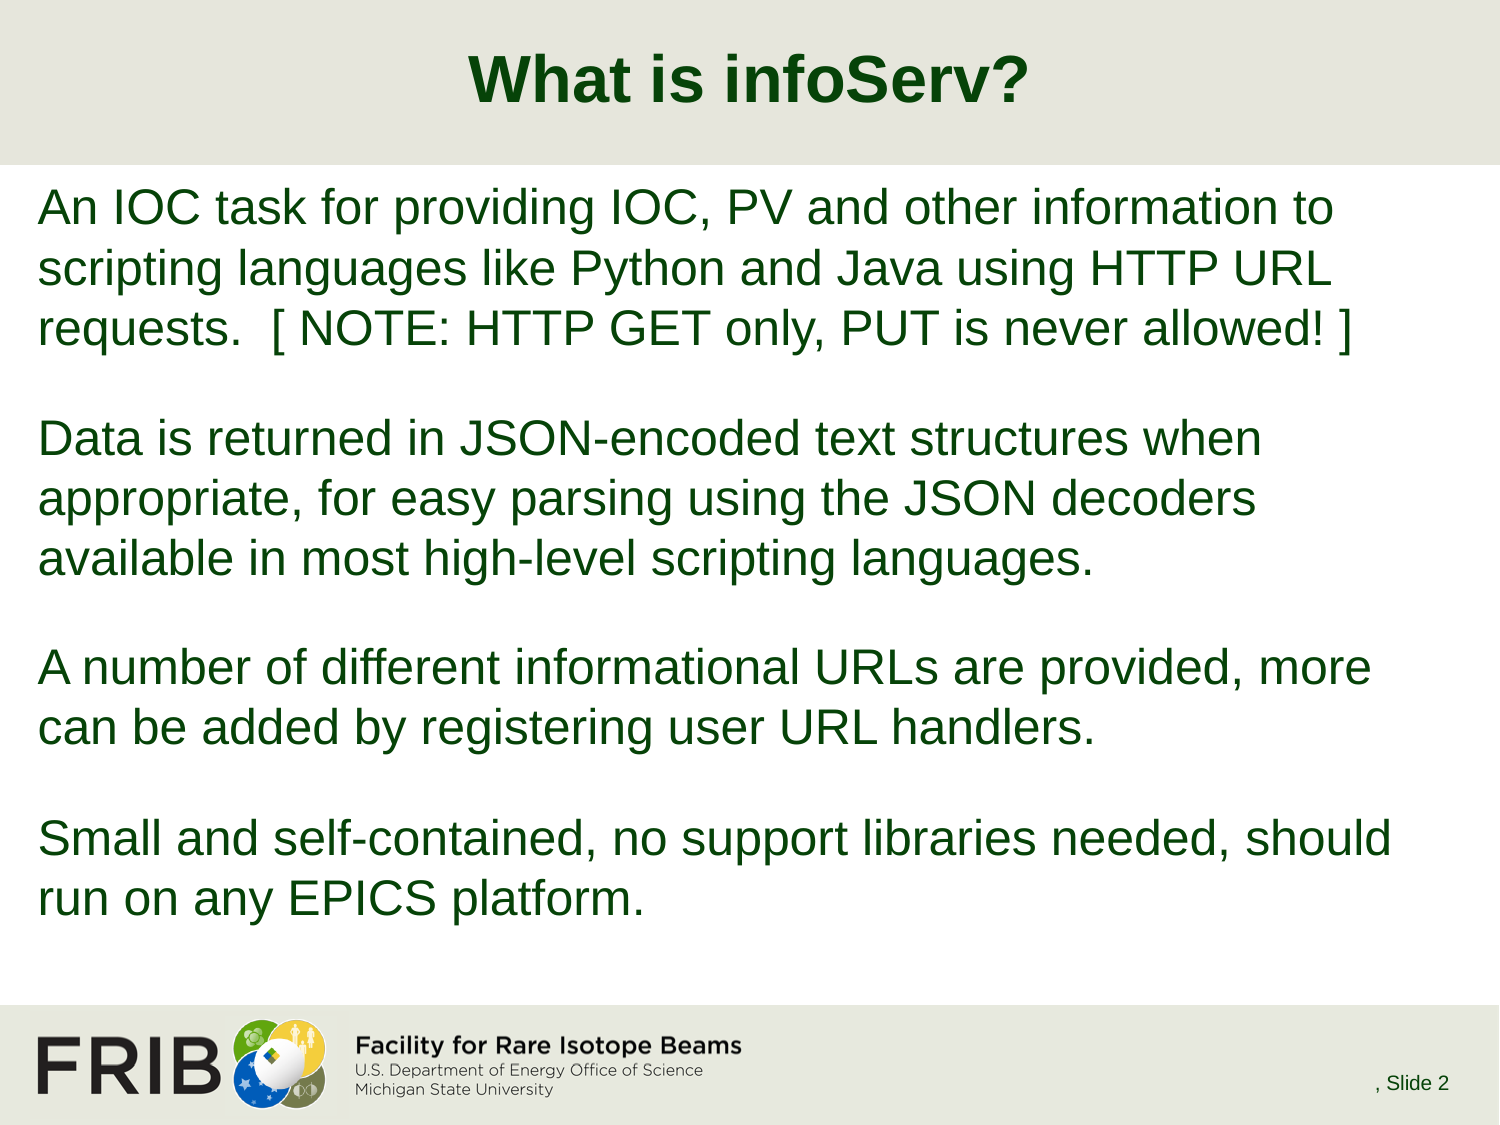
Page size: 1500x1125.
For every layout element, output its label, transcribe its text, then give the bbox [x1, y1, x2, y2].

title What is infoServ? [0, 0, 1500, 163]
picture [0, 1005, 1499, 1125]
footer J. Priller, May 2015 EPICS Collaboration Meeting - infoServ [679, 1042, 1374, 1103]
slide_number , Slide 2 [1374, 1042, 1500, 1103]
list An IOC task for providing IOC, PV and other information to scripting languages like Python and Java using HTTP URL requests. [ NOTE: HTTP GET only, PUT is never allowed! ] Data is returned in JSON-encoded text structures when appropriate, for easy parsing using the JSON decoders available in most high-level scripting languages. A number of different informational URLs are provided, more can be added by registering user URL handlers. Small and self-contained, no support libraries needed, should run on any EPICS platform. [37, 174, 1463, 1000]
